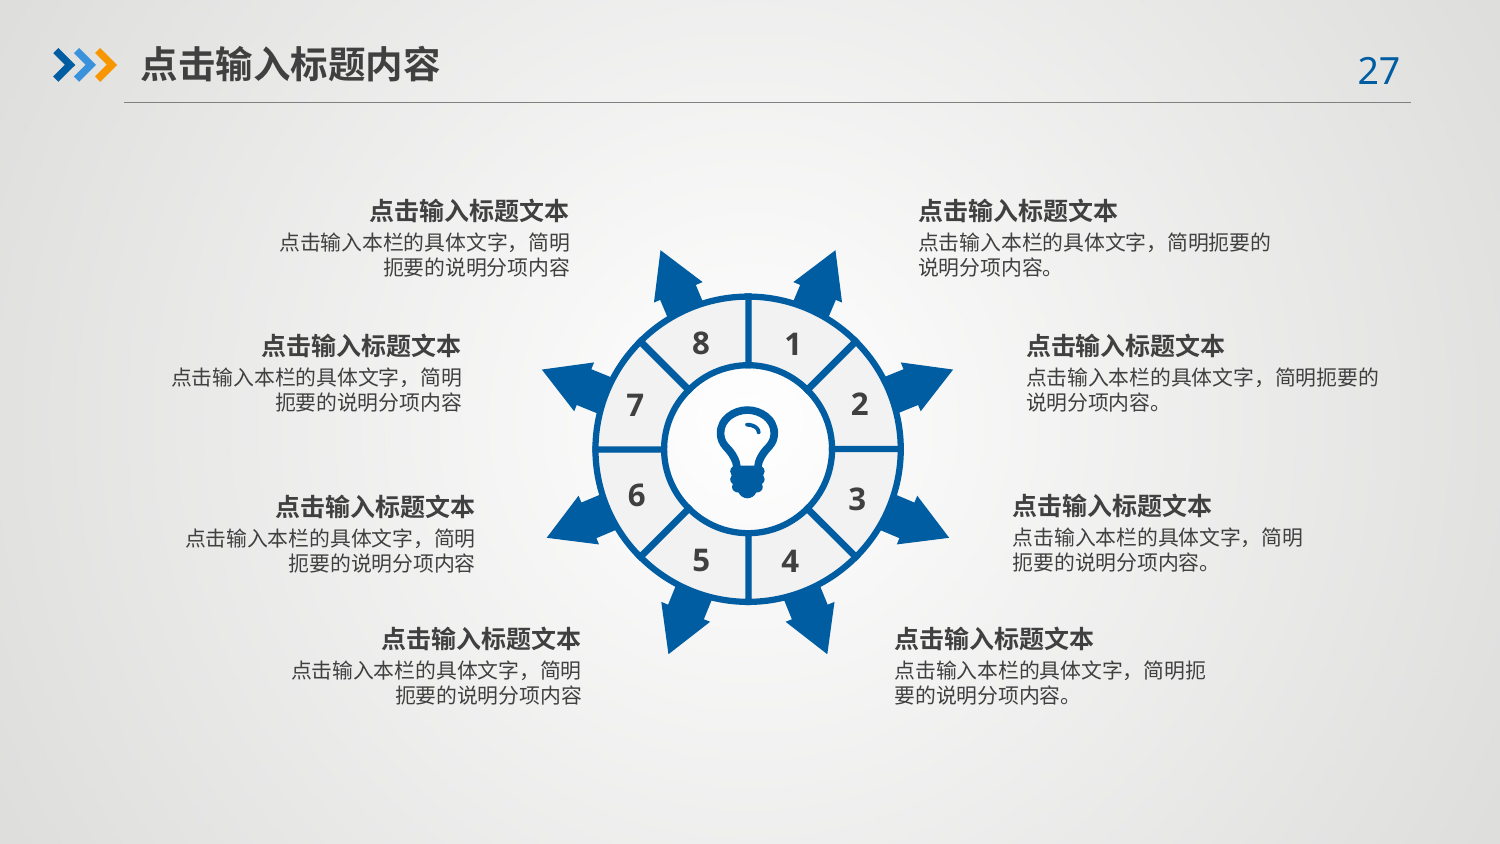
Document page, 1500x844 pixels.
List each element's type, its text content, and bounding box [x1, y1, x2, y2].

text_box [546, 456, 689, 558]
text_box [716, 405, 779, 499]
text_box 点击输入标题文本 点击输入本栏的具体文字，简明扼要的说明分项内容 [165, 481, 491, 585]
text_box 点击输入标题文本 点击输入本栏的具体文字，简明扼要的说明分项内容。 [879, 613, 1237, 718]
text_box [541, 341, 689, 450]
text_box 点击输入标题内容 [140, 32, 491, 95]
text_box 点击输入标题文本 点击输入本栏的具体文字，简明扼要的说明分项内容 [264, 613, 597, 718]
text_box 点击输入标题文本 点击输入本栏的具体文字，简明扼要的说明分项内容。 [997, 480, 1328, 585]
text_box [807, 448, 950, 558]
picture [0, 0, 1500, 844]
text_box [749, 249, 856, 390]
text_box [640, 249, 749, 390]
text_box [807, 341, 954, 450]
text_box 点击输入标题文本 点击输入本栏的具体文字，简明扼要的说明分项内容 [152, 320, 477, 425]
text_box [640, 508, 749, 655]
text_box 点击输入标题文本 点击输入本栏的具体文字，简明扼要的说明分项内容 [260, 185, 585, 290]
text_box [749, 508, 856, 655]
text_box 点击输入标题文本 点击输入本栏的具体文字，简明扼要的说明分项内容。 [903, 185, 1294, 290]
text_box 点击输入标题文本 点击输入本栏的具体文字，简明扼要的说明分项内容。 [1011, 320, 1412, 425]
